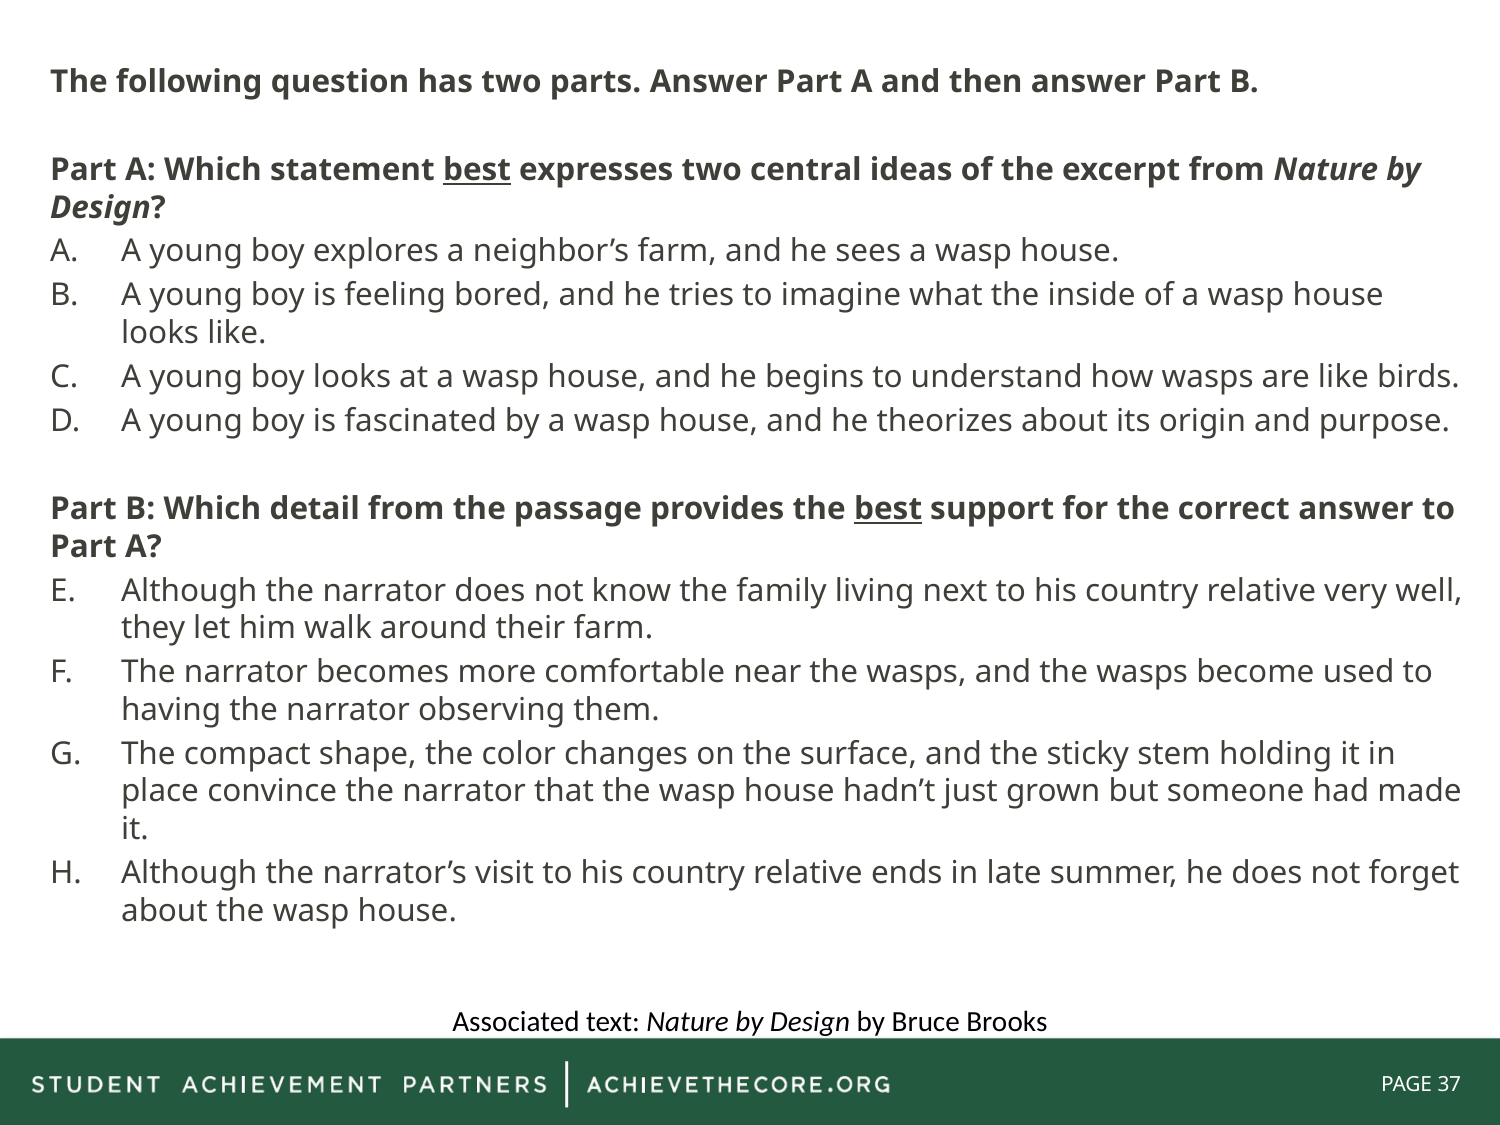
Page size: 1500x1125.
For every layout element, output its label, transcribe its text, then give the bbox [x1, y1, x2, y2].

list The following question has two parts. Answer Part A and then answer Part B. Part A: Which statement best expresses two central ideas of the excerpt from Nature by Design? A young boy explores a neighbor’s farm, and he sees a wasp house. A young boy is feeling bored, and he tries to imagine what the inside of a wasp house looks like. A young boy looks at a wasp house, and he begins to understand how wasps are like birds. A young boy is fascinated by a wasp house, and he theorizes about its origin and purpose. Part B: Which detail from the passage provides the best support for the correct answer to Part A? Although the narrator does not know the family living next to his country relative very well, they let him walk around their farm. The narrator becomes more comfortable near the wasps, and the wasps become used to having the narrator observing them. The compact shape, the color changes on the surface, and the sticky stem holding it in place convince the narrator that the wasp house hadn’t just grown but someone had made it. Although the narrator’s visit to his country relative ends in late summer, he does not forget about the wasp house. [35, 53, 1479, 995]
text_box Associated text: Nature by Design by Bruce Brooks [0, 995, 1500, 1045]
